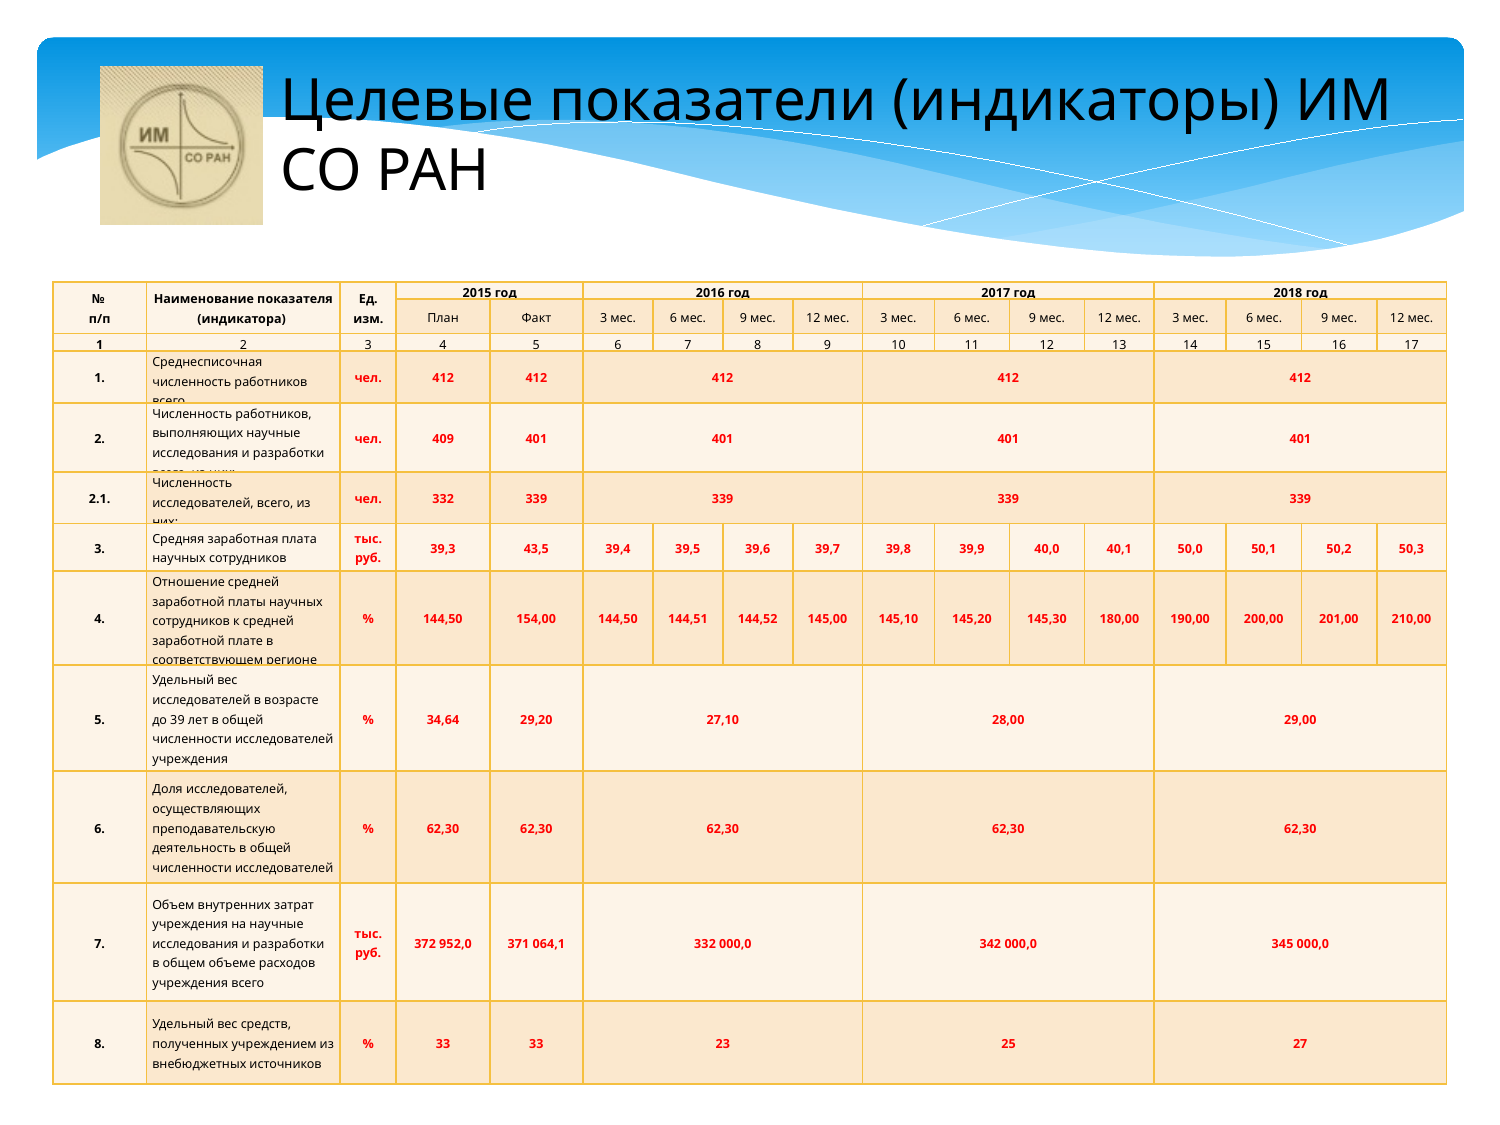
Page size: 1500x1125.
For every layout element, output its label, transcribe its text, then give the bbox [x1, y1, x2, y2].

table_header 2018 год [1155, 283, 1446, 298]
table_cell 332 000,0 [584, 884, 862, 1000]
table_cell 28,00 [863, 666, 1153, 770]
table_cell 3. [54, 524, 146, 570]
table_cell 339 [863, 473, 1153, 523]
table_cell 339 [491, 473, 582, 523]
table_cell 371 064,1 [491, 884, 582, 1000]
table_cell 190,00 [1155, 572, 1225, 664]
table_cell Удельный вес исследователей в возрасте до 39 лет в общей численности исследователей учреждения [147, 666, 339, 770]
table_cell 180,00 [1085, 572, 1153, 664]
table_cell 8 [724, 334, 792, 350]
table_cell 2. [54, 404, 146, 471]
table_header 2017 год [863, 283, 1153, 298]
table_cell 13 [1085, 334, 1153, 350]
table_cell 50,1 [1227, 524, 1301, 570]
table_cell 33 [397, 1002, 489, 1083]
table_cell 345 000,0 [1155, 884, 1446, 1000]
table_cell 39,4 [584, 524, 652, 570]
text_box Целевые показатели (индикаторы) ИМ СО РАН [265, 54, 1471, 210]
table_header № п/п [54, 283, 146, 333]
table_cell 10 [863, 334, 934, 350]
table_cell 2 [147, 334, 339, 350]
table_cell 401 [491, 404, 582, 471]
table_cell 39,3 [397, 524, 489, 570]
table_cell 34,64 [397, 666, 489, 770]
table_cell 39,8 [863, 524, 934, 570]
table_header Ед. изм. [341, 283, 395, 333]
table_cell 7. [54, 884, 146, 1000]
table_cell 412 [397, 352, 489, 402]
table_header 2016 год [584, 283, 862, 298]
table_cell 412 [1155, 352, 1446, 402]
table_cell 3 мес. [1155, 300, 1225, 333]
table_cell 7 [654, 334, 722, 350]
table_cell 412 [863, 352, 1153, 402]
table_cell 9 мес. [1010, 300, 1084, 333]
table_cell 14 [1155, 334, 1225, 350]
table_cell Отношение средней заработной платы научных сотрудников к средней заработной плате в соответствующем регионе [147, 572, 339, 664]
picture [99, 67, 263, 225]
table_cell 342 000,0 [863, 884, 1153, 1000]
table_cell 6. [54, 772, 146, 882]
table_cell 145,00 [794, 572, 862, 664]
table_cell 401 [863, 404, 1153, 471]
table_cell 154,00 [491, 572, 582, 664]
table_cell 412 [491, 352, 582, 402]
table_cell 62,30 [1155, 772, 1446, 882]
table_cell 39,5 [654, 524, 722, 570]
table_cell 144,50 [584, 572, 652, 664]
table_cell чел. [341, 352, 395, 402]
table_cell 3 мес. [863, 300, 934, 333]
table_cell 409 [397, 404, 489, 471]
table_cell 23 [584, 1002, 862, 1083]
table_cell 50,3 [1378, 524, 1446, 570]
table_cell 144,52 [724, 572, 792, 664]
table_cell 50,2 [1302, 524, 1376, 570]
table_cell 339 [1155, 473, 1446, 523]
table_cell 29,00 [1155, 666, 1446, 770]
table_cell 6 мес. [935, 300, 1009, 333]
table_cell 11 [935, 334, 1009, 350]
table_cell 4 [397, 334, 489, 350]
table_cell 39,6 [724, 524, 792, 570]
table_cell 144,50 [397, 572, 489, 664]
table_cell 25 [863, 1002, 1153, 1083]
table_cell 200,00 [1227, 572, 1301, 664]
table_cell 12 мес. [1378, 300, 1446, 333]
table_cell 27 [1155, 1002, 1446, 1083]
table_cell чел. [341, 473, 395, 523]
table_cell 401 [584, 404, 862, 471]
table_cell % [341, 772, 395, 882]
table_cell 12 мес. [1085, 300, 1153, 333]
table_cell 6 мес. [1227, 300, 1301, 333]
table_cell 29,20 [491, 666, 582, 770]
table_cell 62,30 [584, 772, 862, 882]
table_cell 39,7 [794, 524, 862, 570]
table_cell % [341, 572, 395, 664]
table_cell Численность исследователей, всего, из них: [147, 473, 339, 523]
table_cell Среднесписочная численность работников всего [147, 352, 339, 402]
table_cell % [341, 1002, 395, 1083]
table_cell 201,00 [1302, 572, 1376, 664]
table_cell Доля исследователей, осуществляющих преподавательскую деятельность в общей численности исследователей [147, 772, 339, 882]
table_cell тыс. руб. [341, 524, 395, 570]
table_cell 39,9 [935, 524, 1009, 570]
table_cell 62,30 [863, 772, 1153, 882]
table_header 2015 год [397, 283, 582, 298]
table_cell 12 мес. [794, 300, 862, 333]
table_cell 145,20 [935, 572, 1009, 664]
table_cell Объем внутренних затрат учреждения на научные исследования и разработки в общем объеме расходов учреждения всего [147, 884, 339, 1000]
table_cell 210,00 [1378, 572, 1446, 664]
table_cell 9 [794, 334, 862, 350]
table_cell 8. [54, 1002, 146, 1083]
table_cell 16 [1302, 334, 1376, 350]
table_cell 145,10 [863, 572, 934, 664]
table_cell 3 [341, 334, 395, 350]
table_cell чел. [341, 404, 395, 471]
table_cell 1. [54, 352, 146, 402]
table_cell Средняя заработная плата научных сотрудников [147, 524, 339, 570]
table_cell 27,10 [584, 666, 862, 770]
table_cell 12 [1010, 334, 1084, 350]
table_cell 401 [1155, 404, 1446, 471]
table_cell 1 [54, 334, 146, 350]
table_cell 9 мес. [724, 300, 792, 333]
table_cell 3 мес. [584, 300, 652, 333]
table_cell 144,51 [654, 572, 722, 664]
table_cell 2.1. [54, 473, 146, 523]
table_cell 50,0 [1155, 524, 1225, 570]
table_cell 5. [54, 666, 146, 770]
table_cell 33 [491, 1002, 582, 1083]
table_cell 6 мес. [654, 300, 722, 333]
table_cell 9 мес. [1302, 300, 1376, 333]
table_cell % [341, 666, 395, 770]
table_cell 145,30 [1010, 572, 1084, 664]
table_cell План [397, 300, 489, 333]
table_cell 62,30 [491, 772, 582, 882]
table_cell 6 [584, 334, 652, 350]
table_cell тыс. руб. [341, 884, 395, 1000]
table_cell Факт [491, 300, 582, 333]
table_cell 332 [397, 473, 489, 523]
table_header Наименование показателя (индикатора) [147, 283, 339, 333]
table_cell 5 [491, 334, 582, 350]
table_cell 17 [1378, 334, 1446, 350]
table_cell Численность работников, выполняющих научные исследования и разработки всего, из них: [147, 404, 339, 471]
table_cell 412 [584, 352, 862, 402]
table_cell 40,1 [1085, 524, 1153, 570]
table_cell 4. [54, 572, 146, 664]
table_cell 62,30 [397, 772, 489, 882]
table_cell 40,0 [1010, 524, 1084, 570]
table_cell Удельный вес средств, полученных учреждением из внебюджетных источников [147, 1002, 339, 1083]
table_cell 43,5 [491, 524, 582, 570]
table_cell 339 [584, 473, 862, 523]
table_cell 15 [1227, 334, 1301, 350]
table_cell 372 952,0 [397, 884, 489, 1000]
